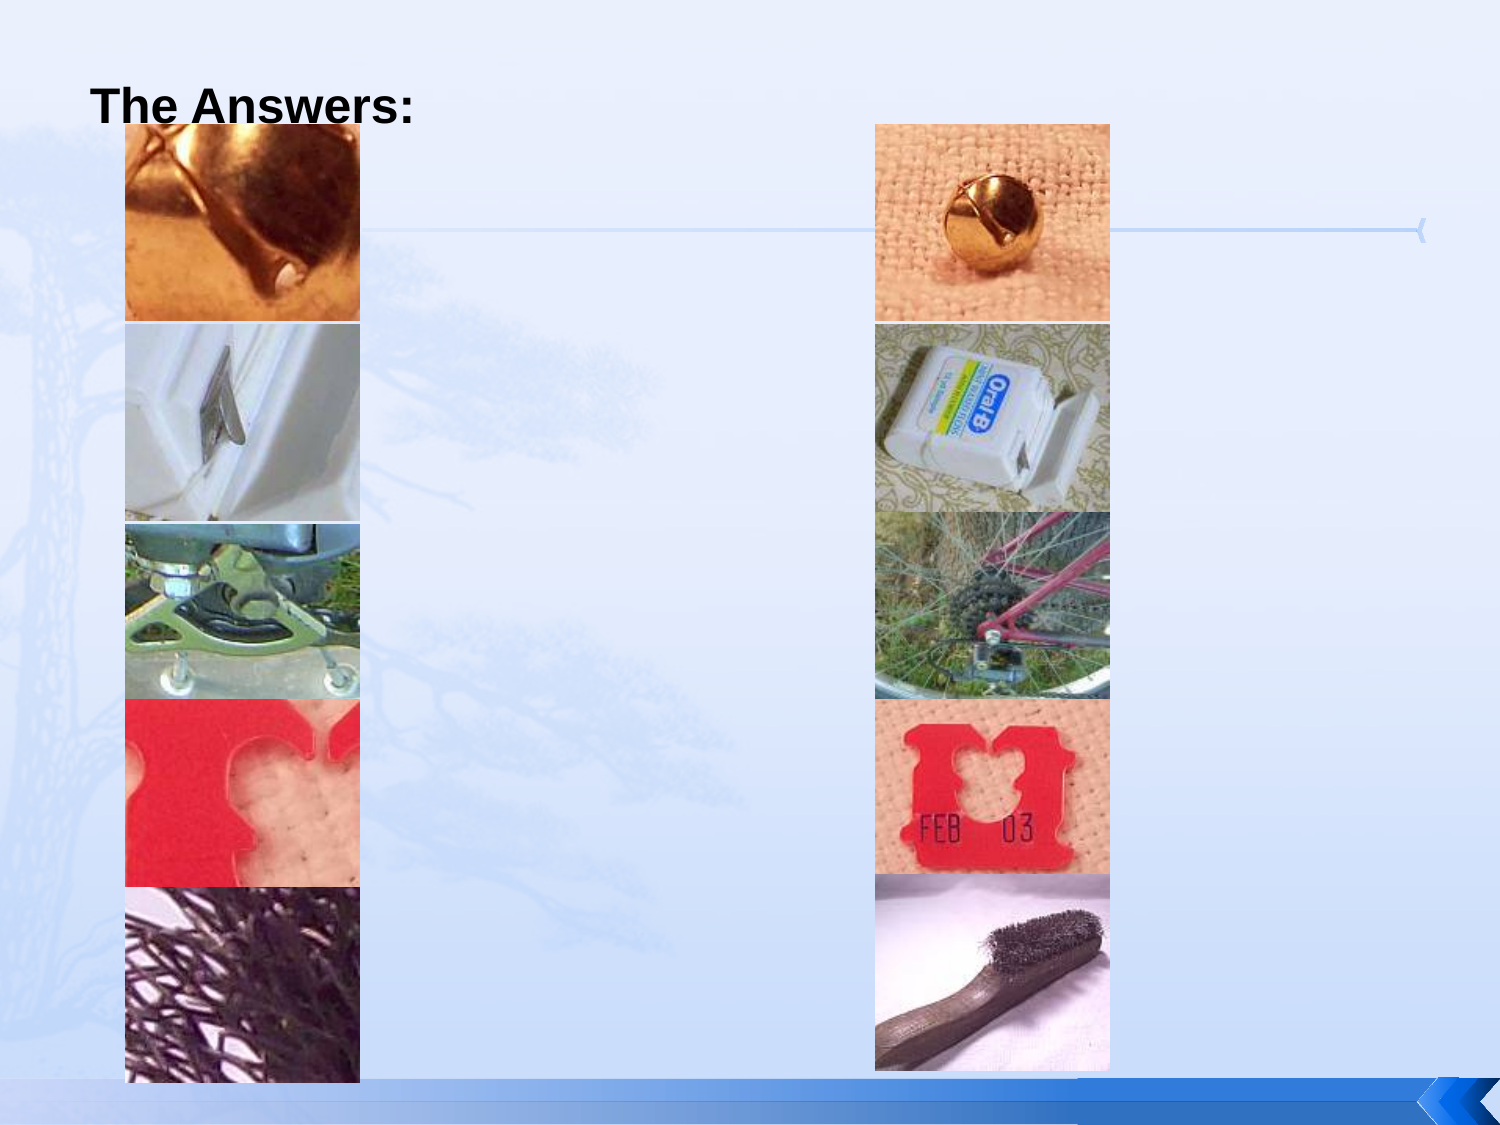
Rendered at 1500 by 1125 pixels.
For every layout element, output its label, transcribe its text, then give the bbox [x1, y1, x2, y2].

picture [874, 324, 1110, 1071]
picture [124, 124, 360, 321]
picture [124, 324, 360, 521]
title The Answers: [75, 45, 1425, 163]
picture [124, 524, 360, 1084]
picture [874, 124, 1110, 321]
